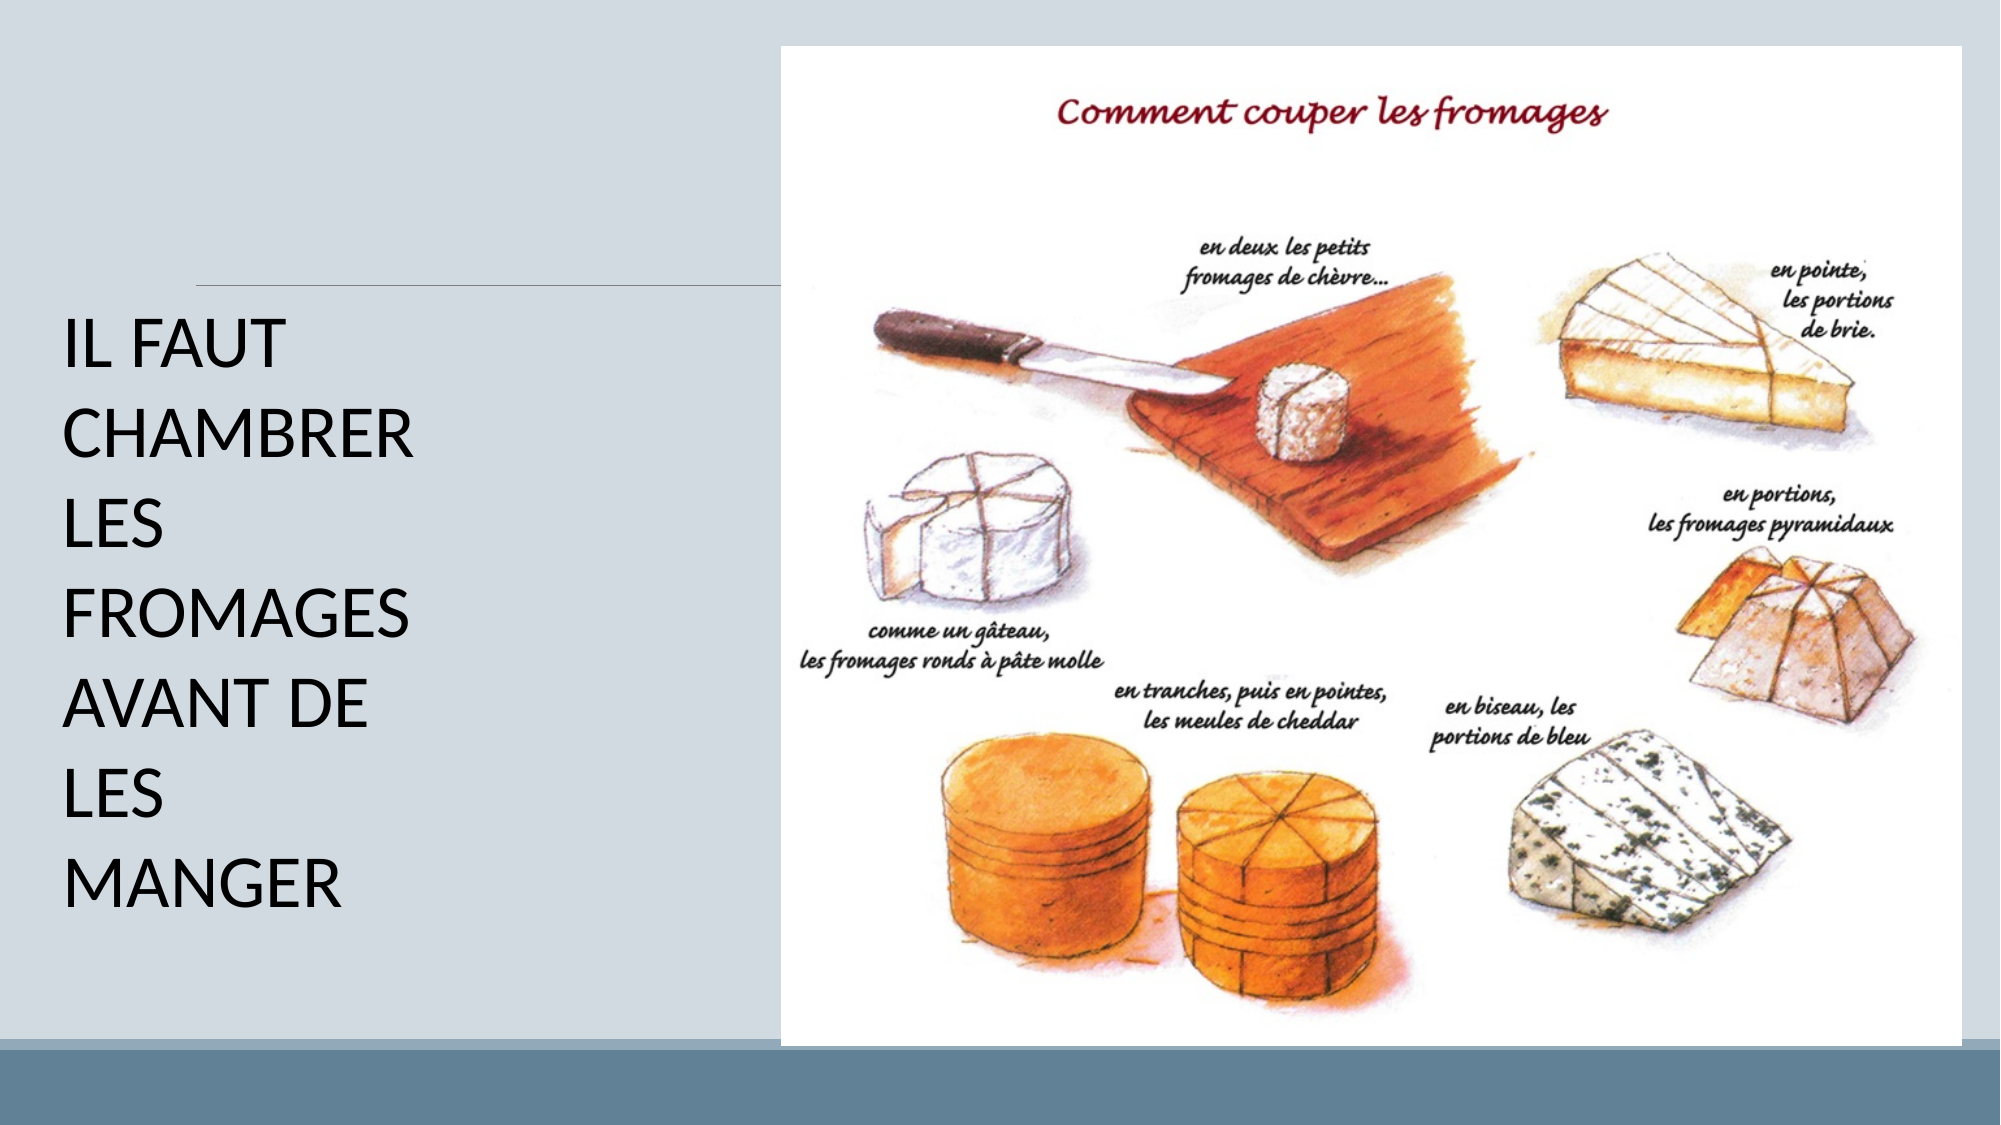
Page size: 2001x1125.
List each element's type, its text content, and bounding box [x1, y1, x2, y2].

text_box IL FAUT CHAMBRER LES FROMAGES AVANT DE LES MANGER [48, 284, 455, 930]
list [780, 46, 1963, 1047]
